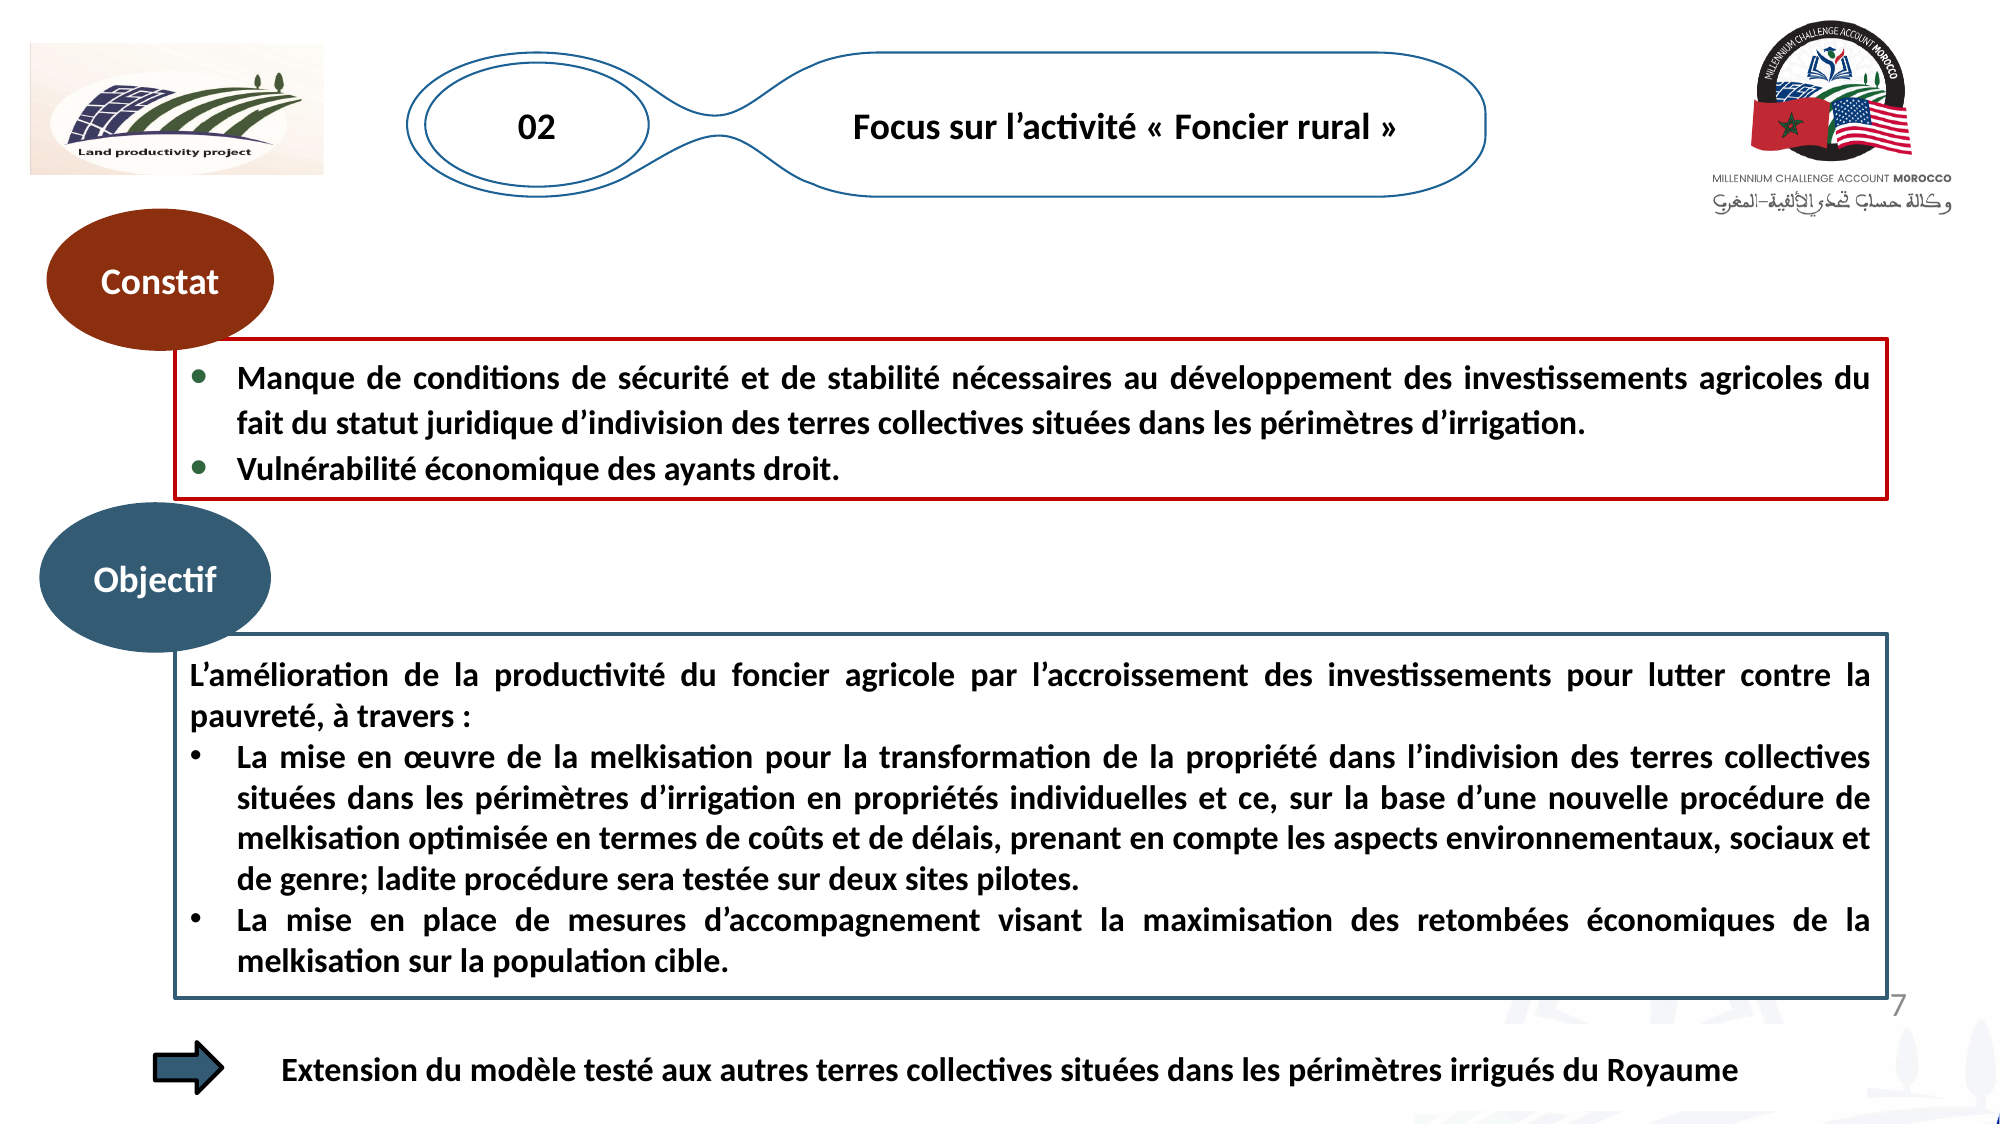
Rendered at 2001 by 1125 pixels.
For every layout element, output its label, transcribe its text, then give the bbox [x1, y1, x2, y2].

text_box Constat [44, 206, 277, 353]
picture [26, 43, 324, 175]
text_box Objectif [39, 502, 271, 653]
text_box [406, 52, 1486, 197]
picture [1413, 839, 2000, 1125]
text_box [152, 1040, 225, 1096]
text_box L’amélioration de la productivité du foncier agricole par l’accroissement des investissements pour lutter contre la pauvreté, à travers : La mise en œuvre de la melkisation pour la transformation de la propriété dans l’indivision des terres collectives situées dans les périmètres d’irrigation en propriétés individuelles et ce, sur la base d’une nouvelle procédure de melkisation optimisée en termes de coûts et de délais, prenant en compte les aspects environnementaux, sociaux et de genre; ladite procédure sera testée sur deux sites pilotes. La mise en place de mesures d’accompagnement visant la maximisation des retombées économiques de la melkisation sur la population cible. [173, 632, 1889, 1000]
picture [1706, 14, 1957, 221]
text_box Extension du modèle testé aux autres terres collectives situées dans les périmètres irrigués du Royaume [264, 1022, 1408, 1113]
text_box Manque de conditions de sécurité et de stabilité nécessaires au développement des investissements agricoles du fait du statut juridique d’indivision des terres collectives situées dans les périmètres d’irrigation. Vulnérabilité économique des ayants droit. [173, 337, 1889, 501]
